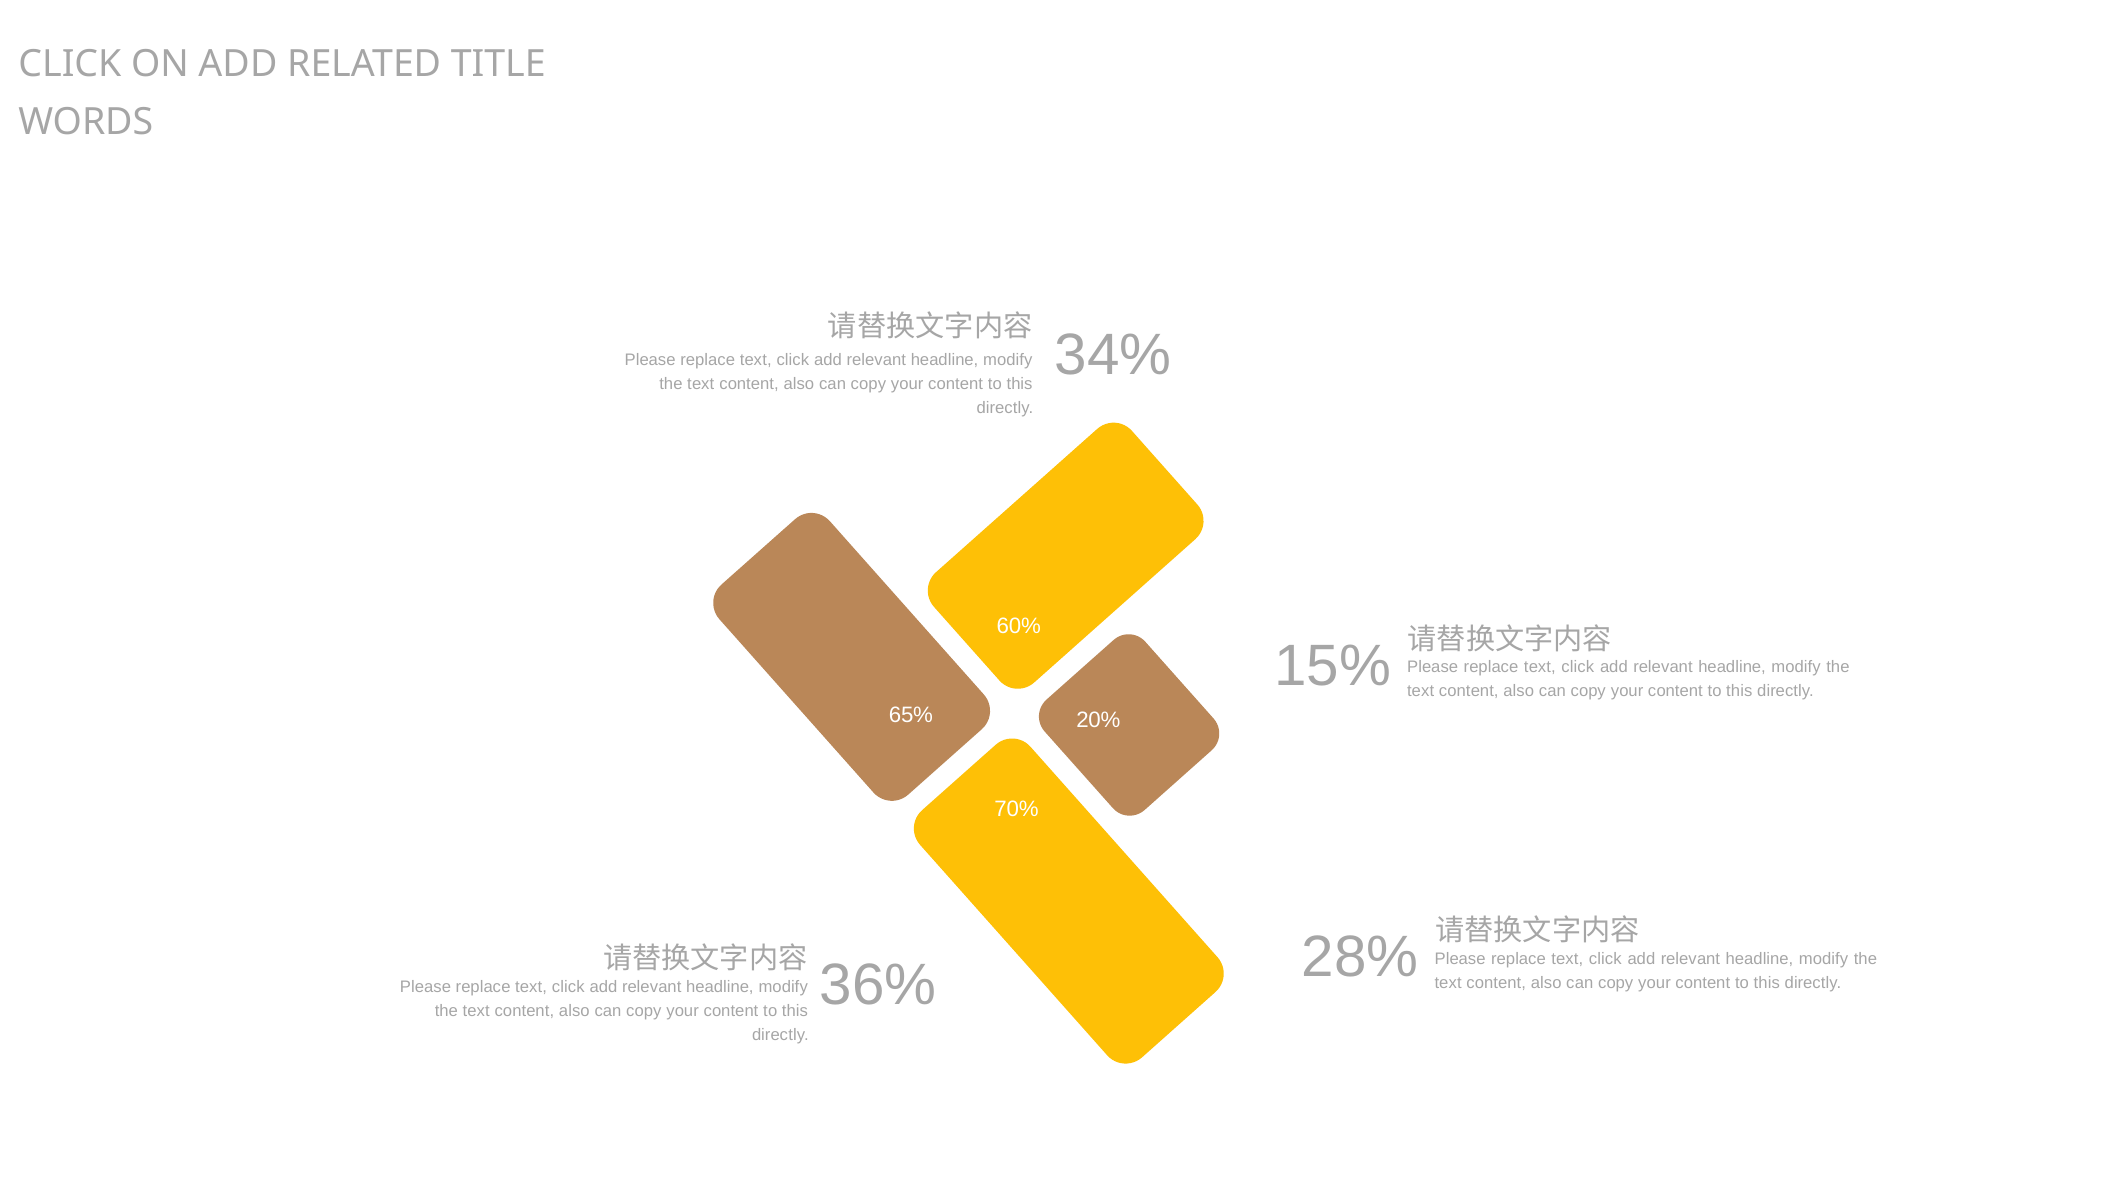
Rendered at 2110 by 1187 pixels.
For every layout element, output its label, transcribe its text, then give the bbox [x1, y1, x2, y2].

text_box Please replace text, click add relevant headline, modify the text content, also can copy your content to this directly. [1406, 652, 1851, 700]
text_box 36% [819, 932, 937, 1017]
text_box 60% [981, 598, 1056, 646]
text_box [926, 421, 1205, 690]
text_box 70% [979, 781, 1054, 829]
text_box 20% [1061, 692, 1136, 740]
text_box 34% [1054, 302, 1172, 387]
text_box Please replace text, click add relevant headline, modify the text content, also can copy your content to this directly. [1434, 943, 1878, 992]
text_box CLICK ON ADD RELATED TITLE WORDS [3, 18, 595, 150]
text_box [912, 737, 1225, 1065]
text_box 请替换文字内容 [603, 932, 809, 971]
text_box Please replace text, click add relevant headline, modify the text content, also can copy your content to this directly. [385, 971, 809, 1044]
text_box [712, 511, 992, 802]
text_box 请替换文字内容 [1407, 613, 1613, 652]
text_box 请替换文字内容 [1435, 904, 1641, 943]
text_box [1037, 633, 1221, 817]
text_box 请替换文字内容 [827, 300, 1033, 342]
text_box 15% [1274, 613, 1392, 698]
text_box 65% [873, 687, 948, 734]
text_box 28% [1301, 904, 1419, 989]
text_box Please replace text, click add relevant headline, modify the text content, also can copy your content to this directly. [610, 344, 1034, 417]
